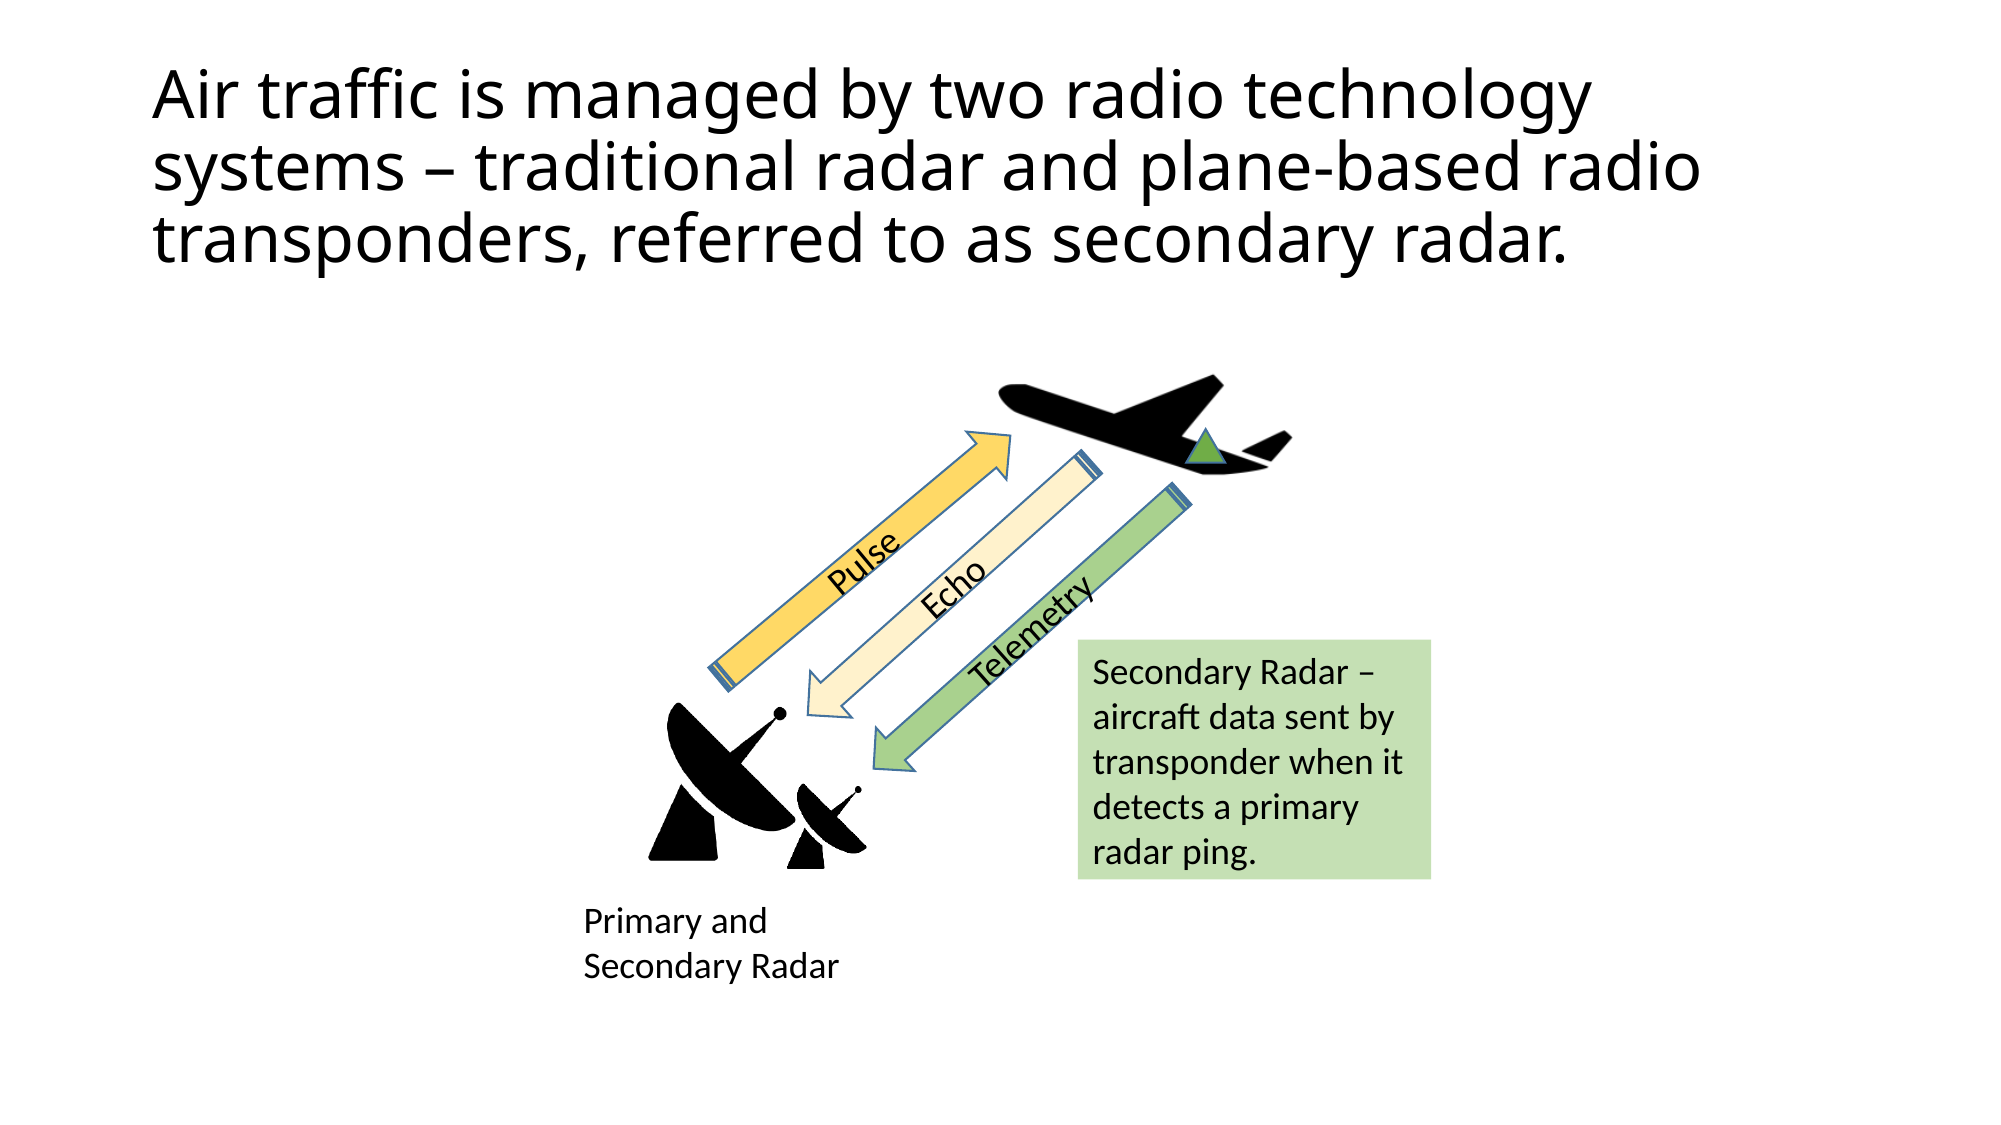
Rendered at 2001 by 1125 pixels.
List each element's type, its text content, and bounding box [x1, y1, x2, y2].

title Air traffic is managed by two radio technology systems – traditional radar and plane-based radio transponders, referred to as secondary radar. [137, 59, 1863, 278]
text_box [568, 277, 1432, 995]
